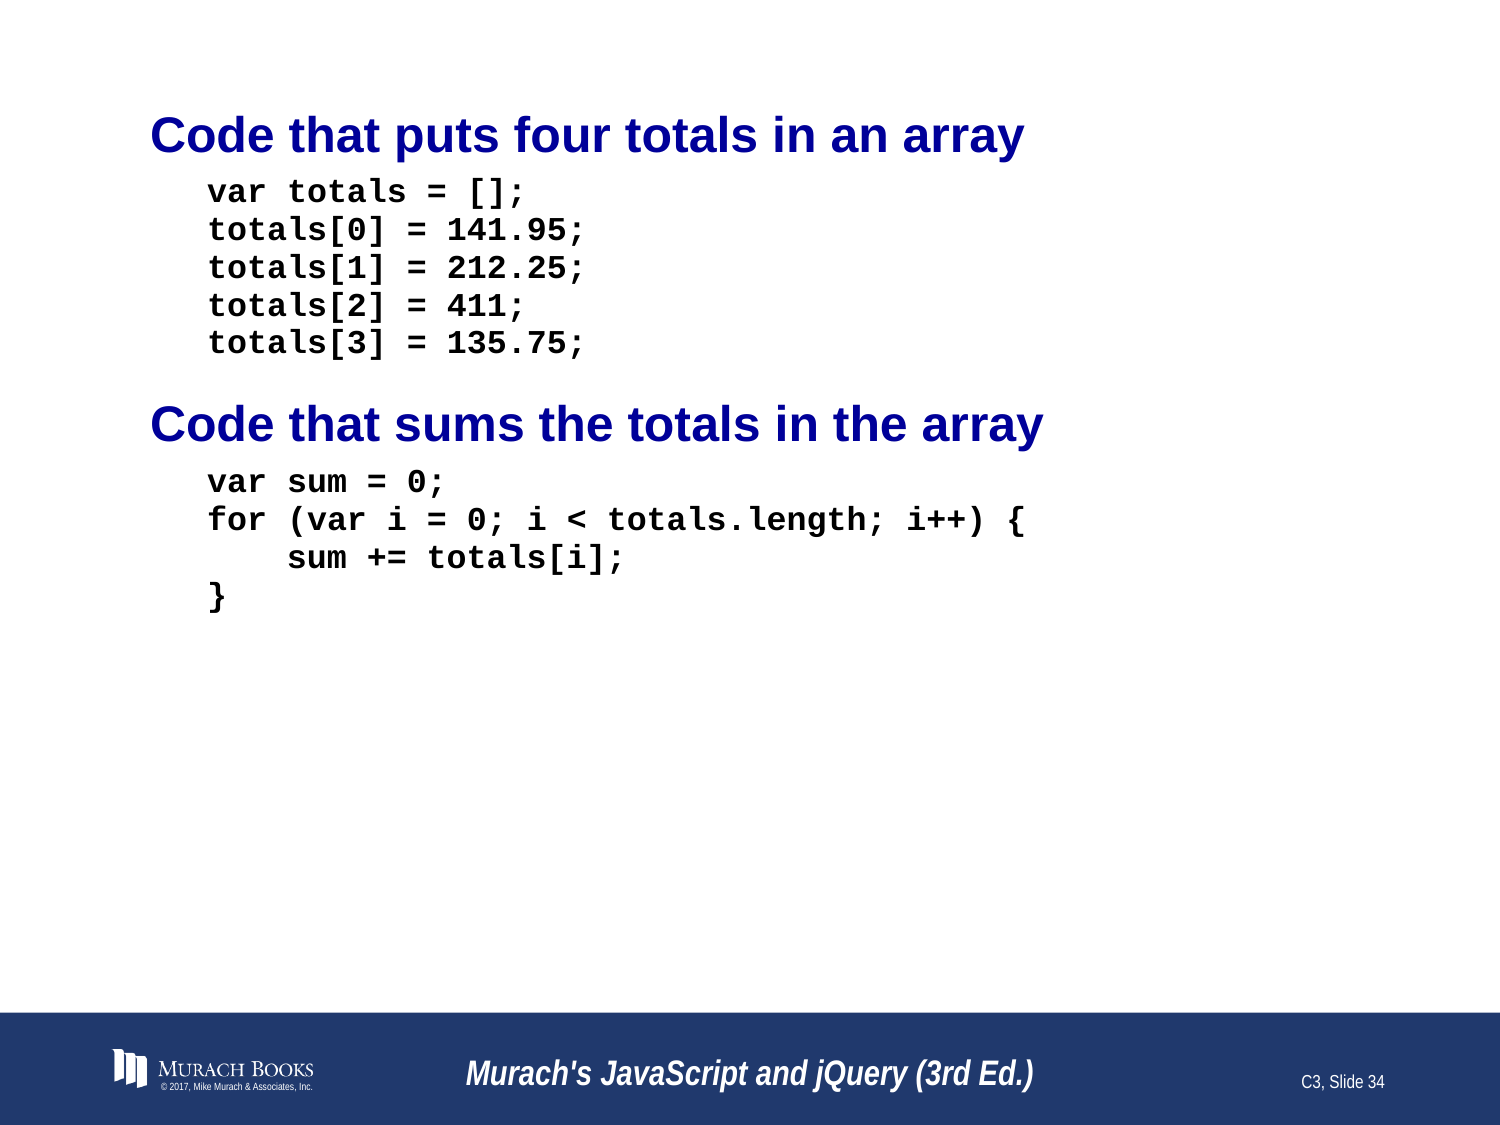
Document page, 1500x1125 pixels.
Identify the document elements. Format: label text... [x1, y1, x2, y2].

slide_number Murach's JavaScript and jQuery (3rd Ed.) [463, 1025, 1050, 1100]
slide_number C3, Slide 34 [1087, 1025, 1400, 1100]
title Code that puts four totals in an array [150, 102, 1350, 164]
footer © 2017, Mike Murach & Associates, Inc. [12, 1025, 463, 1100]
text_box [149, 174, 1350, 617]
